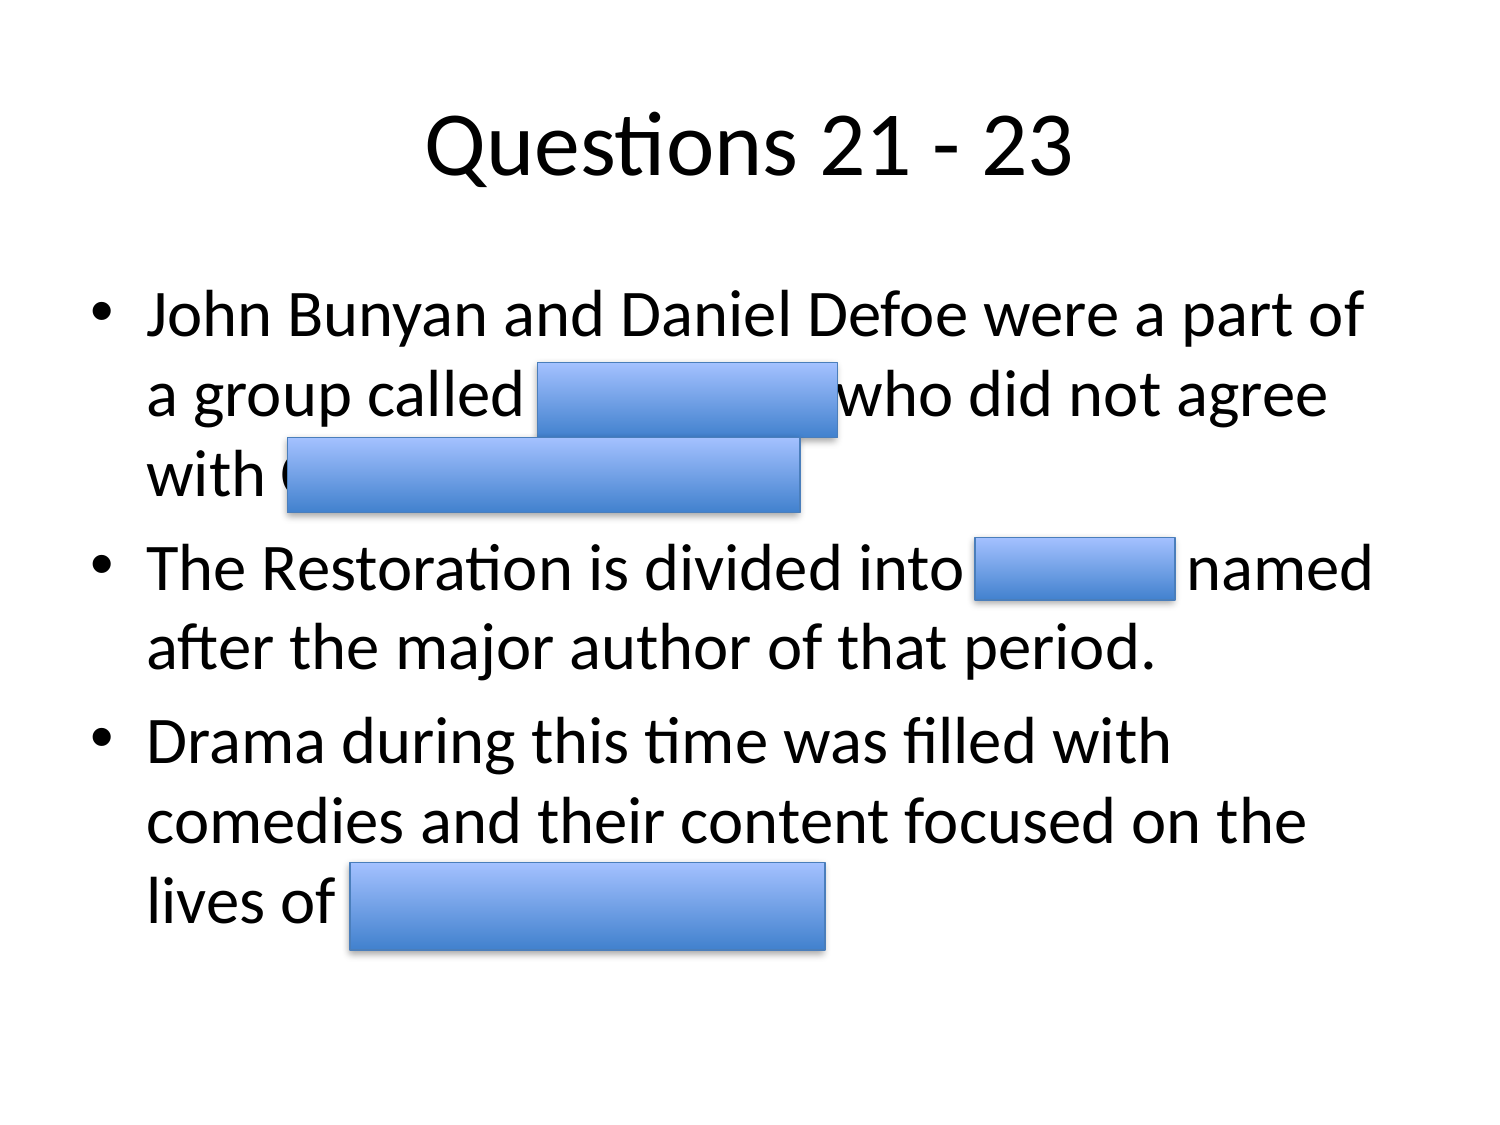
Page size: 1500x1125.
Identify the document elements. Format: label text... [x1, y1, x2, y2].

list John Bunyan and Daniel Defoe were a part of a group called dissenters who did not agree with Church of England. The Restoration is divided into 3 parts named after the major author of that period. Drama during this time was filled with comedies and their content focused on the lives of rich and leisured. [75, 262, 1425, 1005]
text_box [974, 537, 1176, 601]
title Questions 21 - 23 [75, 45, 1425, 233]
text_box [537, 362, 838, 438]
text_box [287, 437, 801, 513]
text_box [349, 862, 826, 951]
